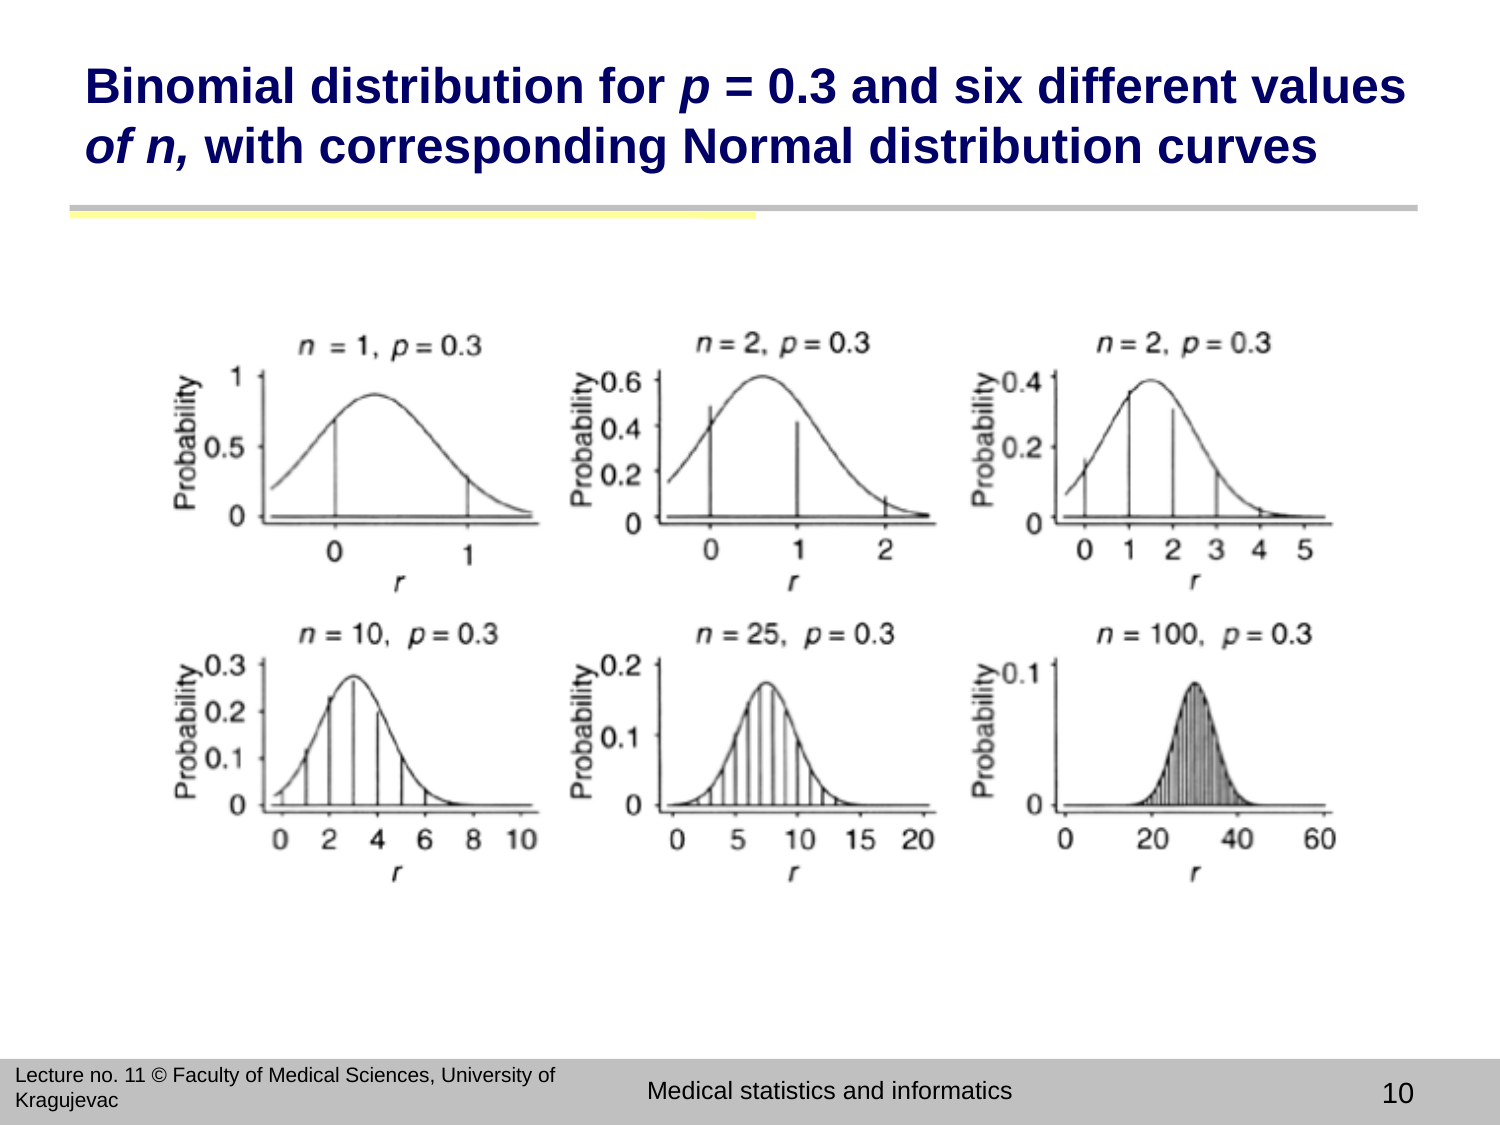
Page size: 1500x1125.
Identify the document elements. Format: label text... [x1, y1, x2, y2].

slide_number Lecture no. 11 © Faculty of Medical Sciences, University of Kragujevac [0, 1053, 612, 1108]
title Binomial distribution for p = 0.3 and six different values of n, with corresponding Normal distribution curves [69, 19, 1426, 208]
slide_number 10 [1163, 1066, 1430, 1125]
footer Medical statistics and informatics [512, 1066, 1149, 1125]
picture [168, 328, 1342, 885]
